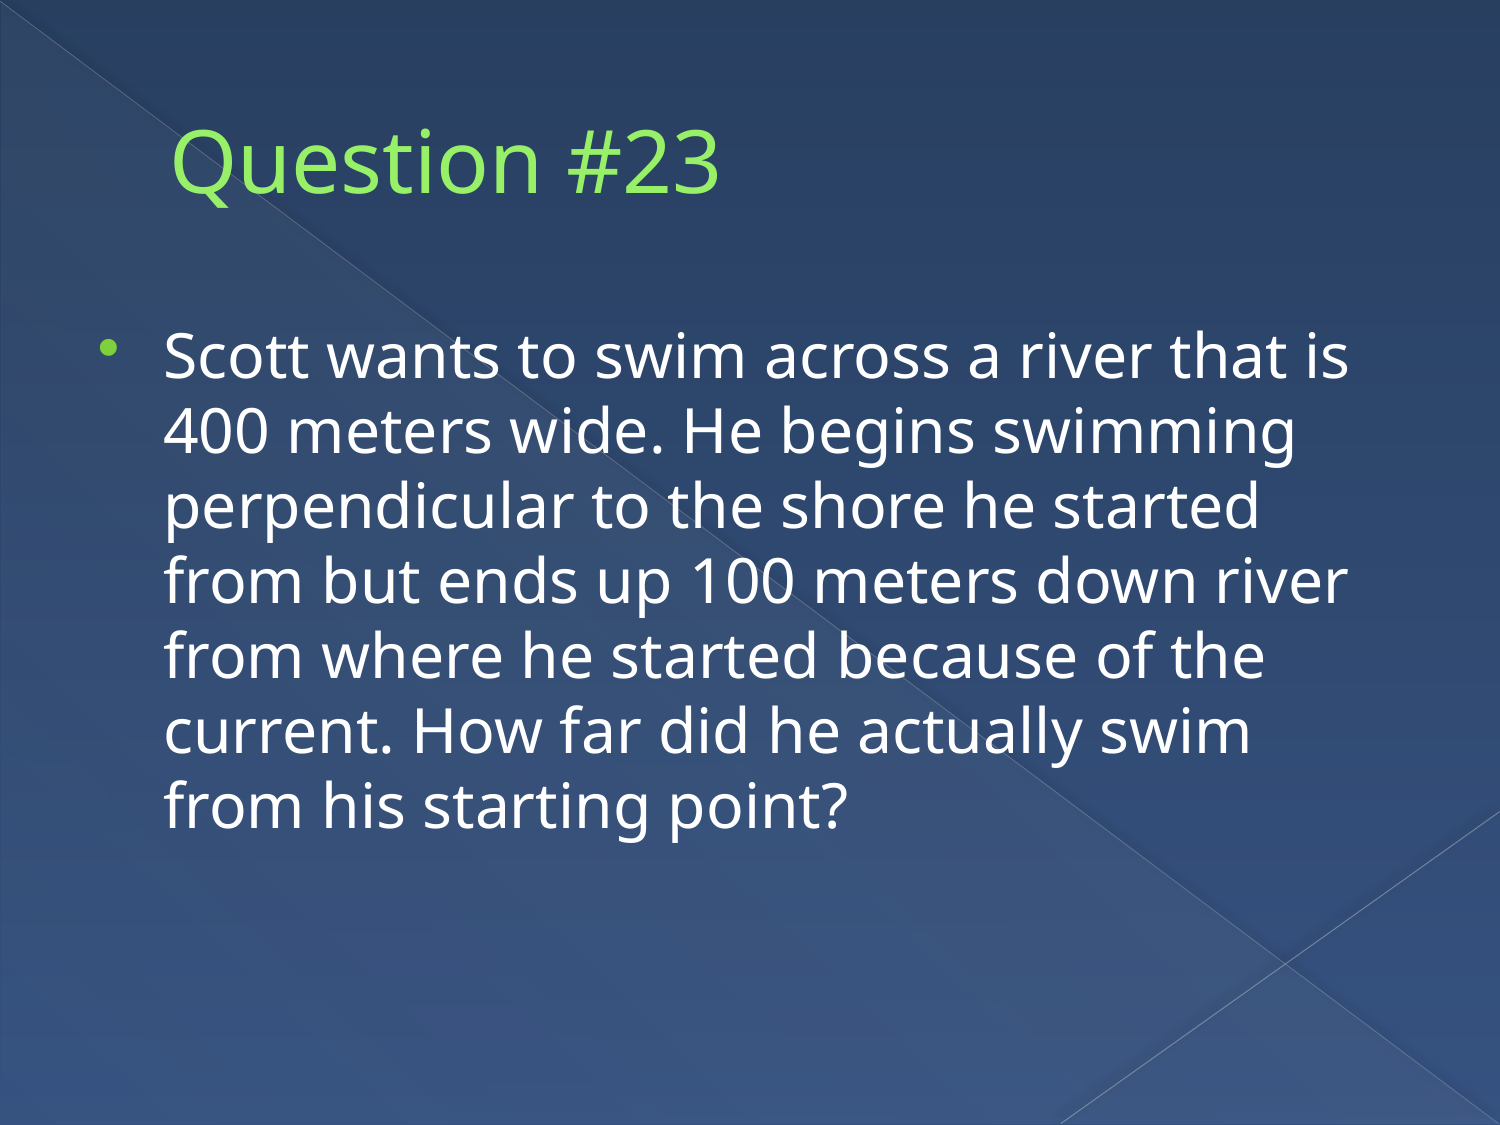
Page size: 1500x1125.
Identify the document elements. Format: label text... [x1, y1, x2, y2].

title Question #23 [75, 43, 1425, 274]
list Scott wants to swim across a river that is 400 meters wide. He begins swimming perpendicular to the shore he started from but ends up 100 meters down river from where he started because of the current. How far did he actually swim from his starting point? [75, 308, 1425, 1059]
